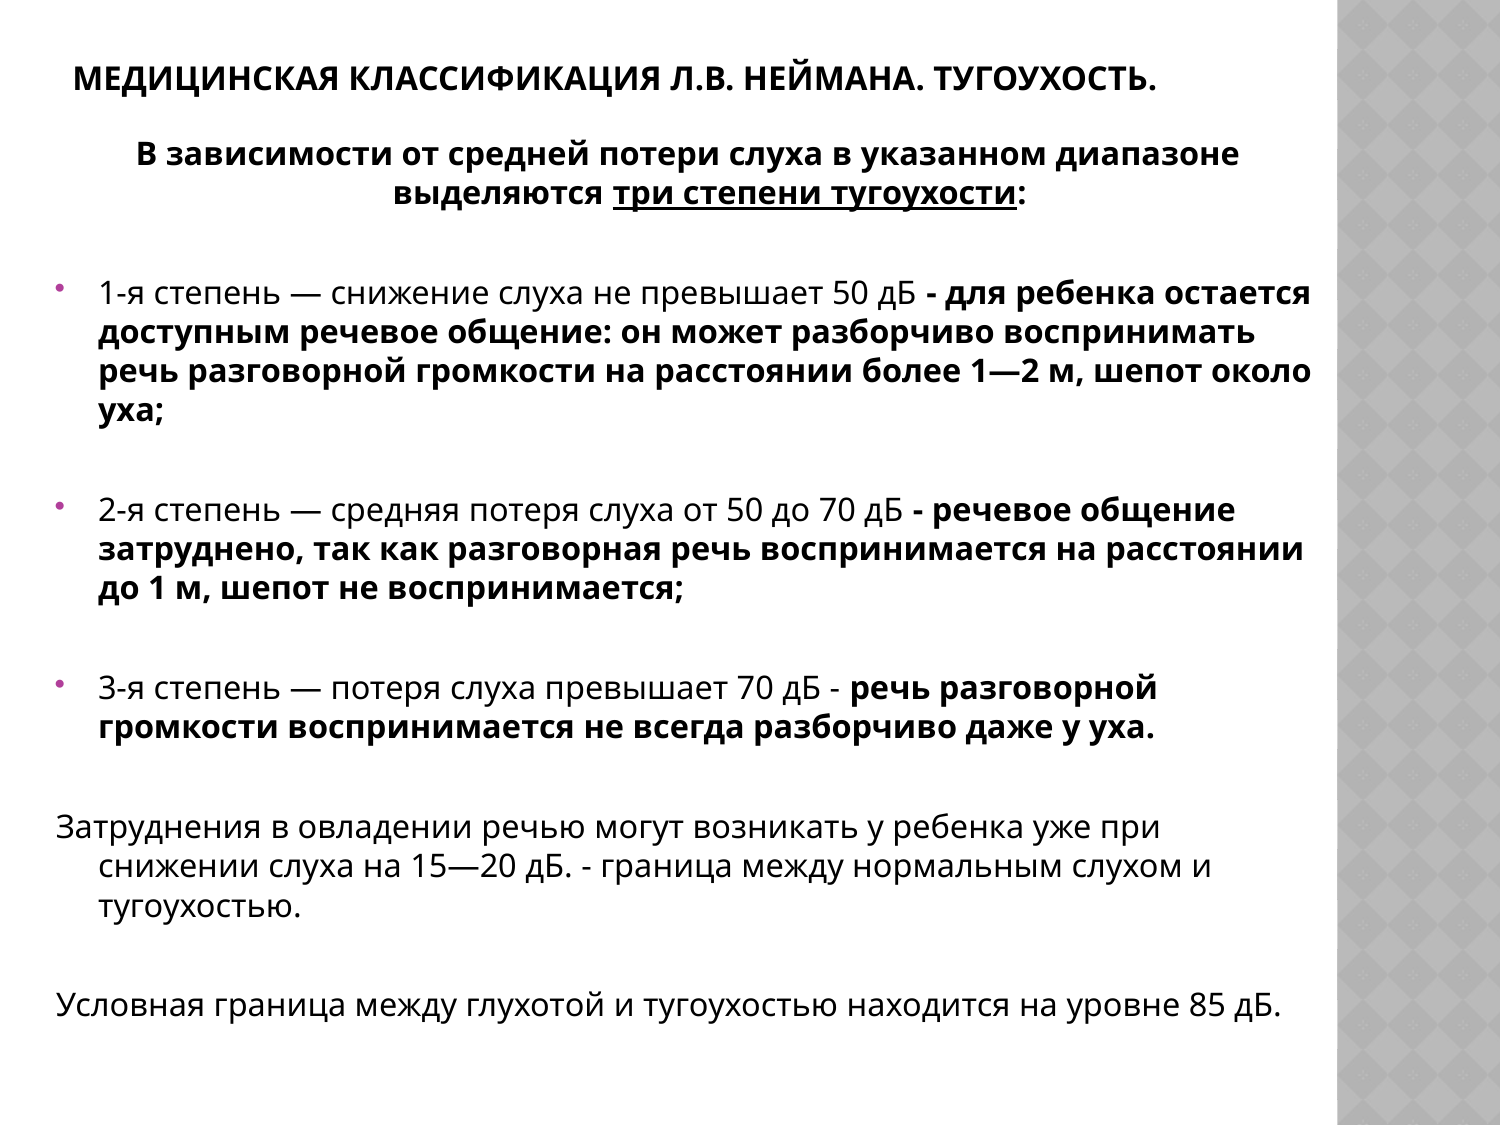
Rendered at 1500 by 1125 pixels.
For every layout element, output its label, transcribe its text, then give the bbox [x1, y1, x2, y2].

list В зависимости от средней потери слуха в указанном диапазоне выделяются три степени тугоухости: 1-я степень — снижение слуха не превышает 50 дБ - для ребенка остается доступным речевое общение: он может разборчиво воспринимать речь разговорной громкости на расстоянии более 1—2 м, шепот около уха; 2-я степень — средняя потеря слуха от 50 до 70 дБ - речевое общение затруднено, так как разговорная речь воспринимается на расстоянии до 1 м, шепот не воспринимается; 3-я степень — потеря слуха превышает 70 дБ - речь разговорной громкости воспринимается не всегда разборчиво даже у уха. Затруднения в овладении речью могут возникать у ребенка уже при снижении слуха на 15—20 дБ. - граница между нормальным слухом и тугоухостью. Условная граница между глухотой и тугоухостью находится на уровне 85 дБ. [41, 125, 1336, 1032]
title Медицинская классификация Л.В. Неймана. Тугоухость. [64, 31, 1415, 102]
